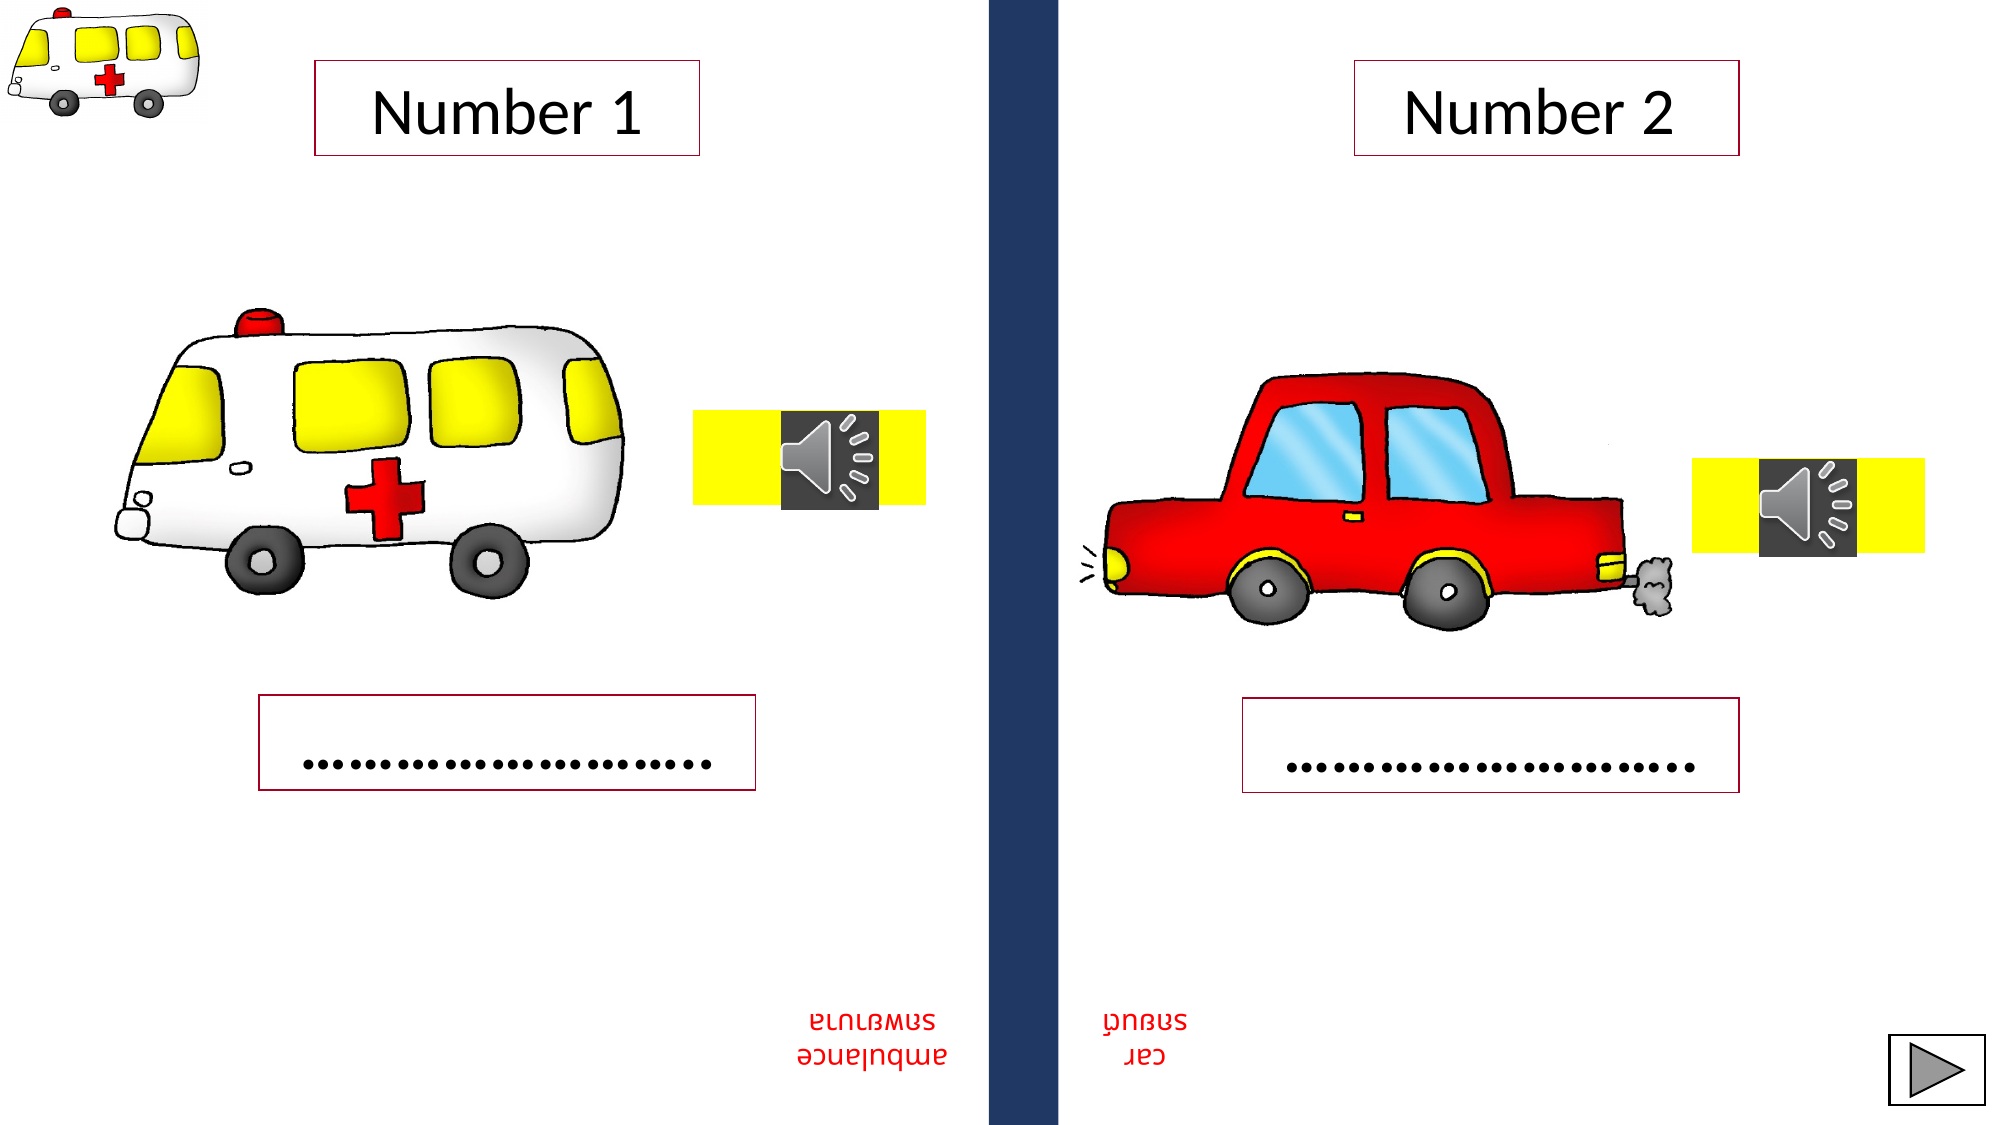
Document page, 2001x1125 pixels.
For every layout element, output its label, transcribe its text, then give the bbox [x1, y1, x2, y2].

table_header [1859, 458, 1925, 553]
table_header [1692, 458, 1758, 553]
picture [1077, 354, 1673, 657]
text_box car รถยนต์ [1072, 1001, 1219, 1087]
picture [0, 0, 208, 124]
picture [93, 286, 647, 615]
text_box ambulance รถพยาบาล [761, 1001, 983, 1087]
picture [779, 410, 880, 511]
table_header [693, 410, 779, 505]
text_box Number 2 [1354, 60, 1739, 156]
table_header [880, 410, 926, 505]
picture [1758, 457, 1859, 558]
text_box …………………….. [259, 695, 756, 790]
text_box Number 1 [315, 60, 700, 156]
text_box …………………….. [1242, 697, 1739, 793]
text_box [988, 0, 1059, 1125]
text_box [1888, 1034, 1986, 1106]
